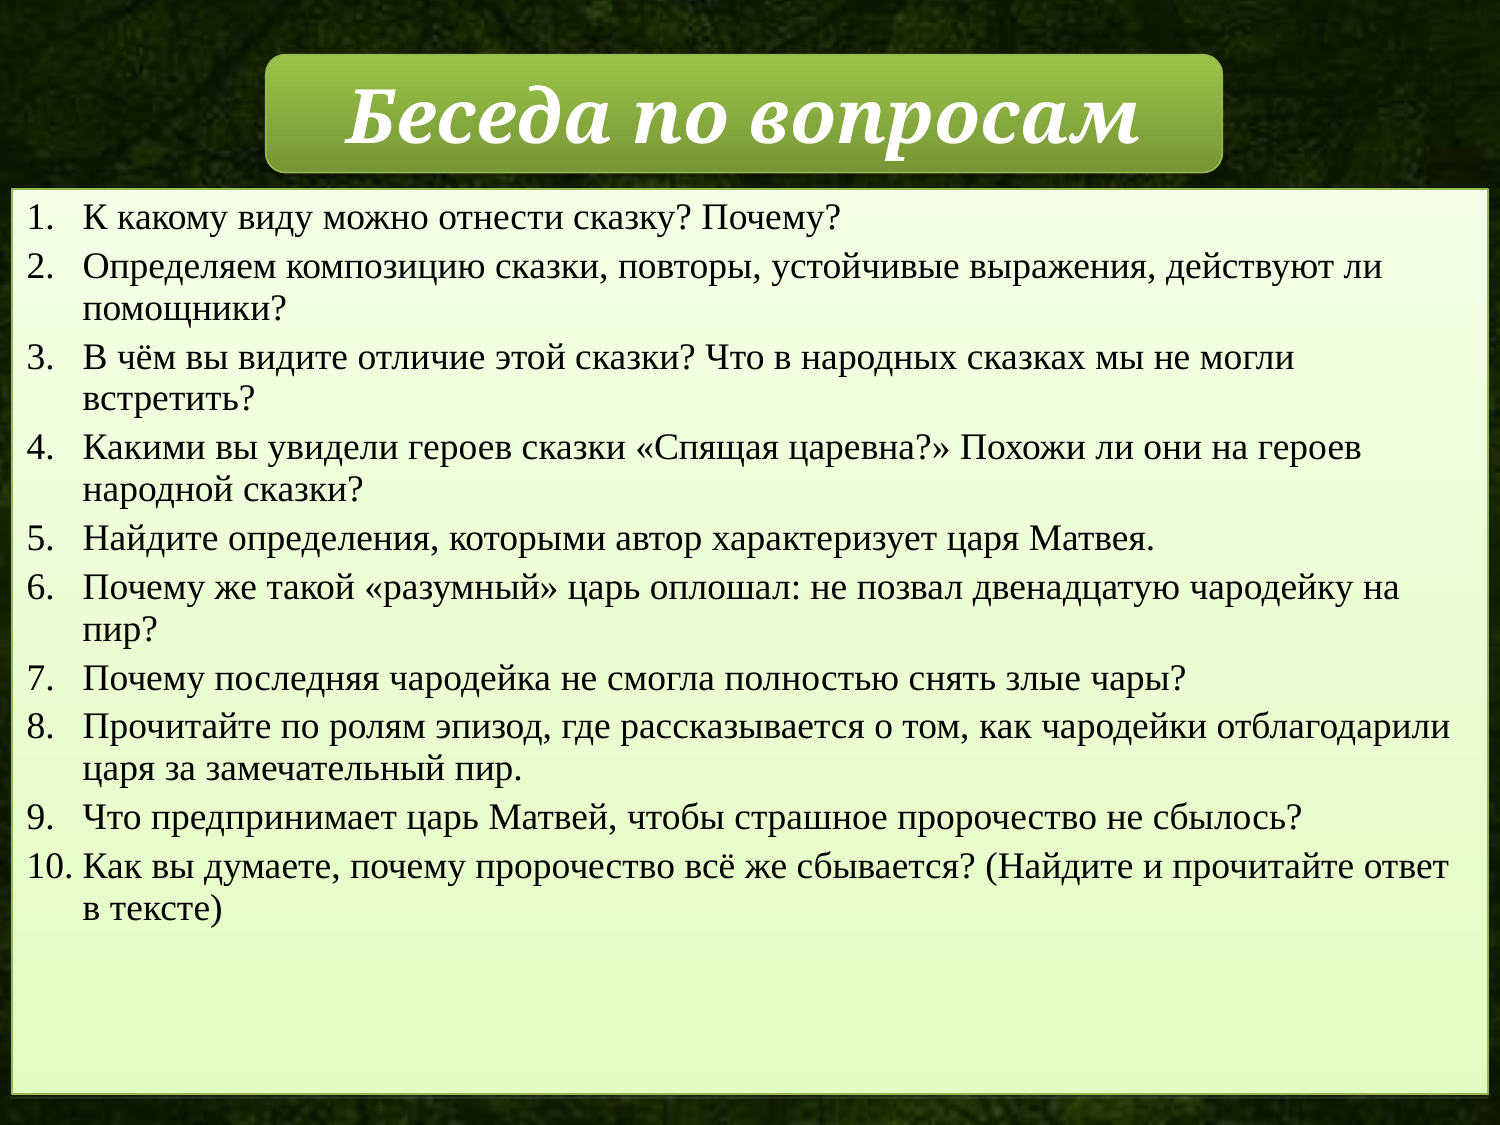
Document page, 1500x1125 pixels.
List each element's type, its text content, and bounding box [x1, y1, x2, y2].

picture [0, 0, 1500, 1125]
text_box Беседа по вопросам [264, 53, 1224, 174]
text_box К какому виду можно отнести сказку? Почему? Определяем композицию сказки, повторы, устойчивые выражения, действуют ли помощники? В чём вы видите отличие этой сказки? Что в народных сказках мы не могли встретить? Какими вы увидели героев сказки «Спящая царевна?» Похожи ли они на героев народной сказки? Найдите определения, которыми автор характеризует царя Матвея. Почему же такой «разумный» царь оплошал: не позвал двенадцатую чародейку на пир? Почему последняя чародейка не смогла полностью снять злые чары? Прочитайте по ролям эпизод, где рассказывается о том, как чародейки отблагодарили царя за замечательный пир. Что предпринимает царь Матвей, чтобы страшное пророчество не сбылось? Как вы думаете, почему пророчество всё же сбывается? (Найдите и прочитайте ответ в тексте) [11, 188, 1489, 1094]
